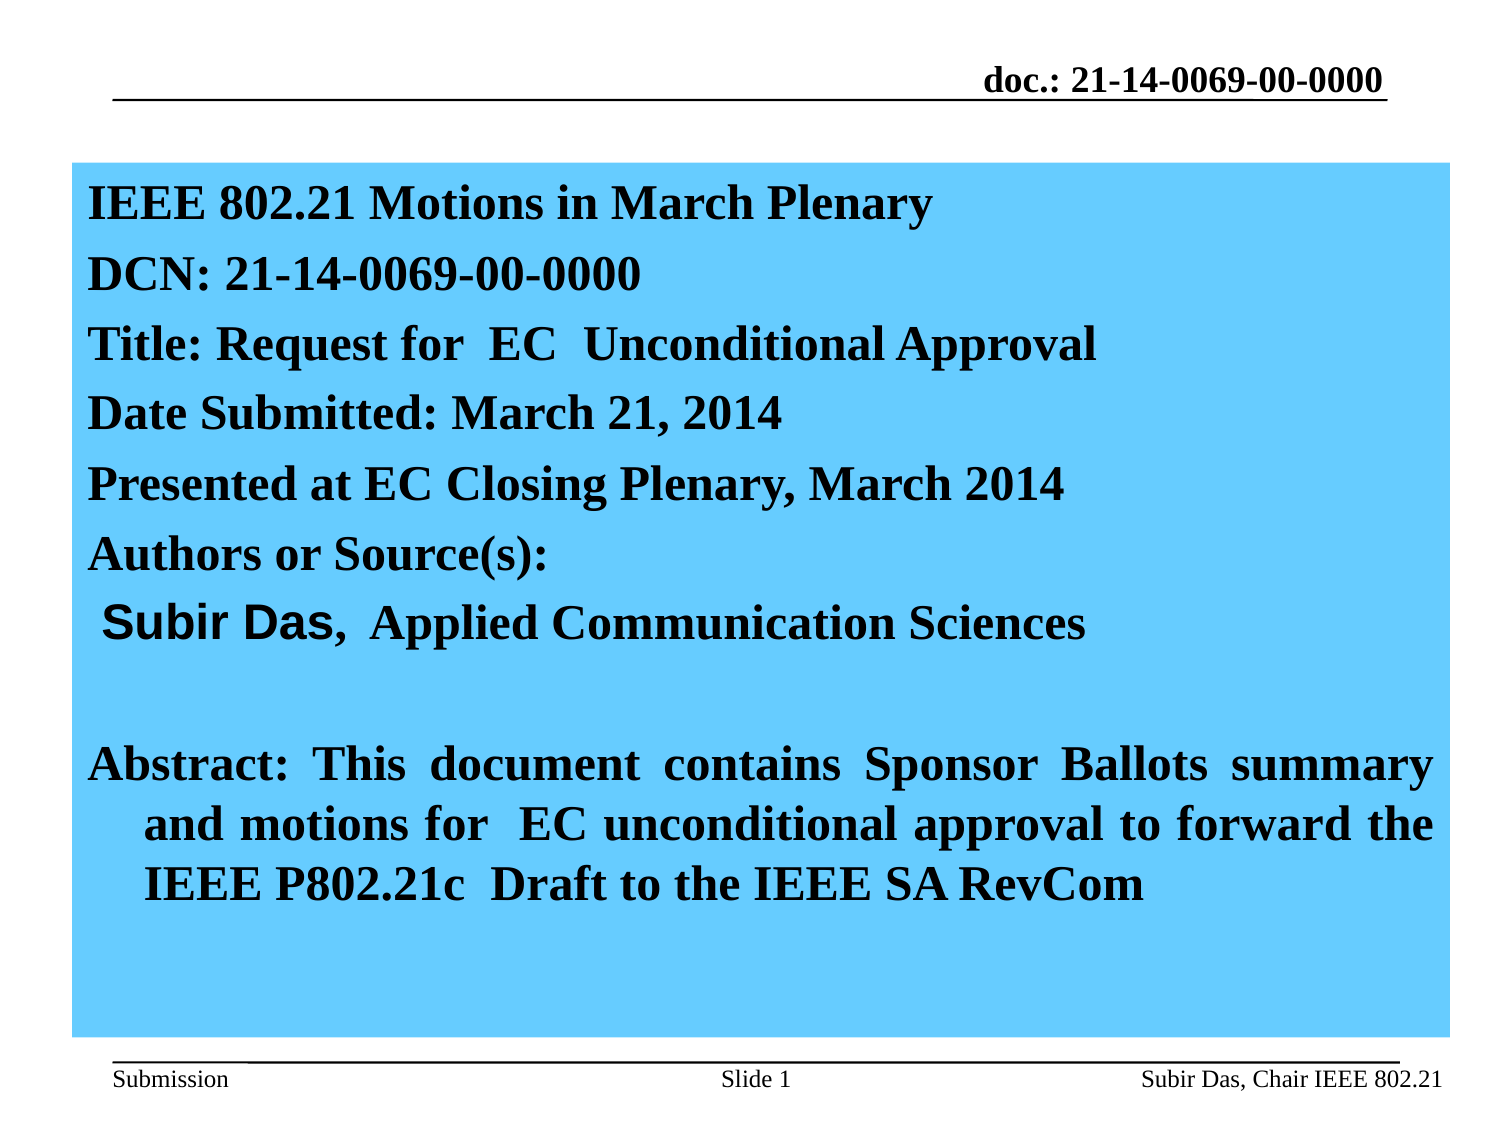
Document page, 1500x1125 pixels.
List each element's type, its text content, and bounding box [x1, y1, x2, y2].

slide_number 1 [712, 1061, 800, 1093]
footer Subir Das, Chair IEEE 802.21 [1137, 1062, 1444, 1094]
list IEEE 802.21 Motions in March Plenary DCN: 21-14-0069-00-0000 Title: Request for EC Unconditional Approval Date Submitted: March 21, 2014 Presented at EC Closing Plenary, March 2014 Authors or Source(s): Subir Das, Applied Communication Sciences Abstract: This document contains Sponsor Ballots summary and motions for EC unconditional approval to forward the IEEE P802.21c Draft to the IEEE SA RevCom [71, 162, 1451, 1038]
